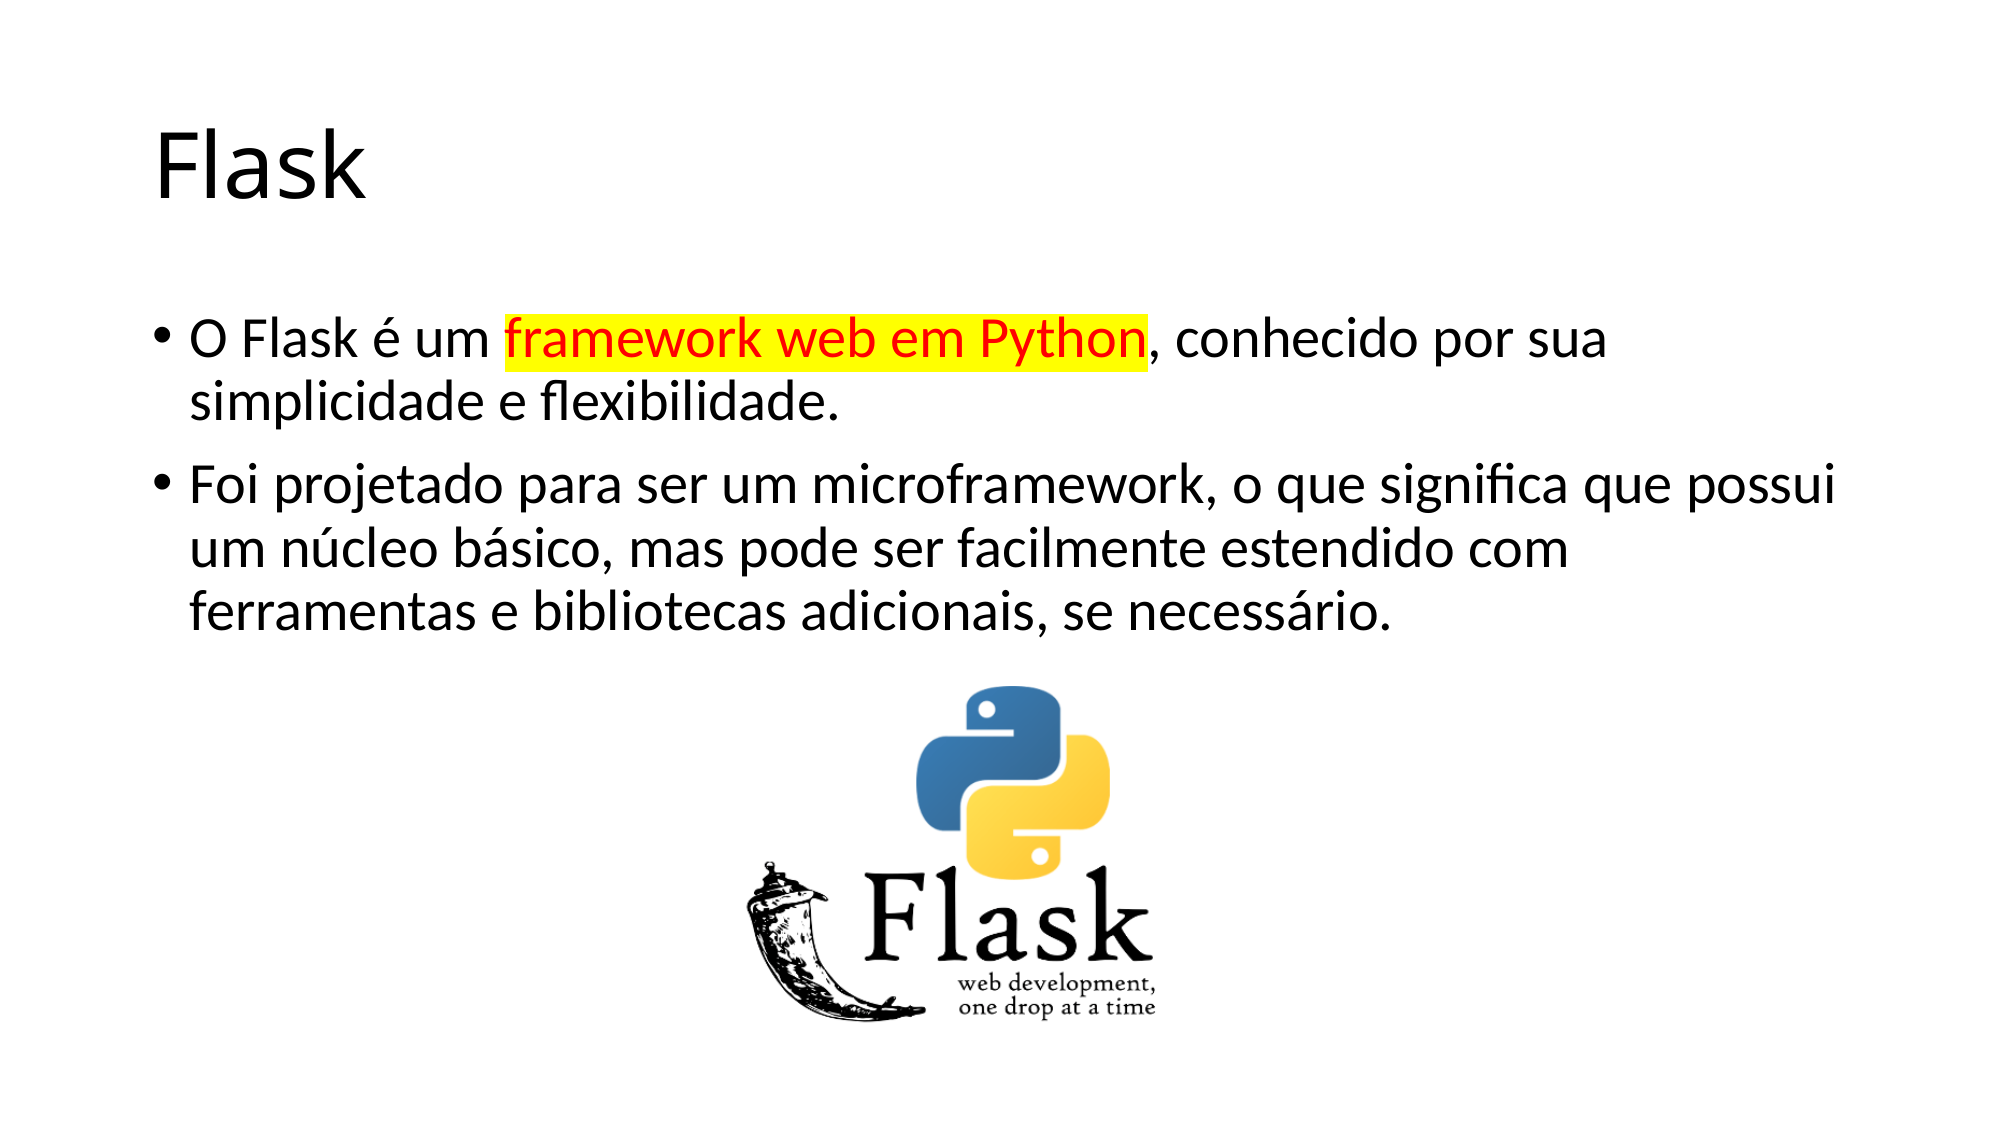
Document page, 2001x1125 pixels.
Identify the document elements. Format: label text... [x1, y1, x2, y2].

title Flask [137, 59, 1863, 278]
list O Flask é um framework web em Python, conhecido por sua simplicidade e flexibilidade. Foi projetado para ser um microframework, o que significa que possui um núcleo básico, mas pode ser facilmente estendido com ferramentas e bibliotecas adicionais, se necessário. [137, 299, 1863, 1014]
picture [610, 671, 1298, 1102]
